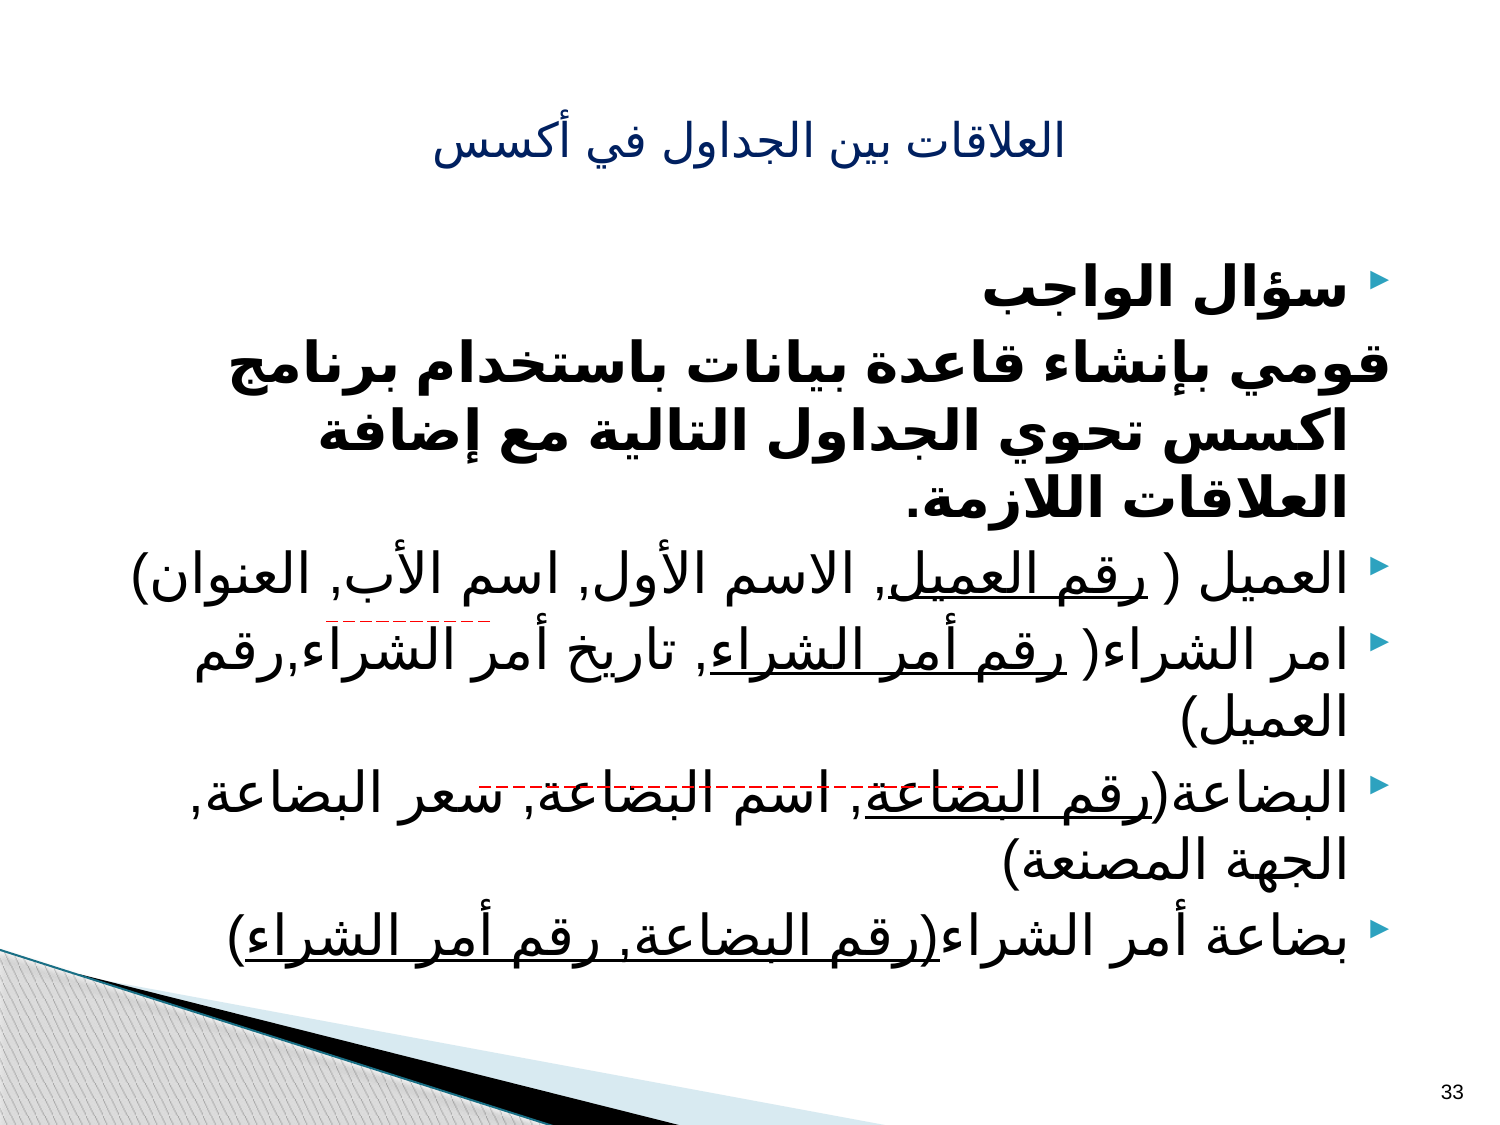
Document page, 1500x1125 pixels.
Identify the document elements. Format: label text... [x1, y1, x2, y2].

slide_number 33 [1418, 1051, 1479, 1112]
title العلاقات بين الجداول في أكسس [75, 45, 1425, 233]
list سؤال الواجب قومي بإنشاء قاعدة بيانات باستخدام برنامج اكسس تحوي الجداول التالية مع إضافة العلاقات اللازمة. العميل ( رقم العميل, الاسم الأول, اسم الأب, العنوان) امر الشراء( رقم أمر الشراء, تاريخ أمر الشراء,رقم العميل) البضاعة(رقم البضاعة, اسم البضاعة, سعر البضاعة, الجهة المصنعة) بضاعة أمر الشراء(رقم البضاعة, رقم أمر الشراء) [75, 243, 1425, 986]
